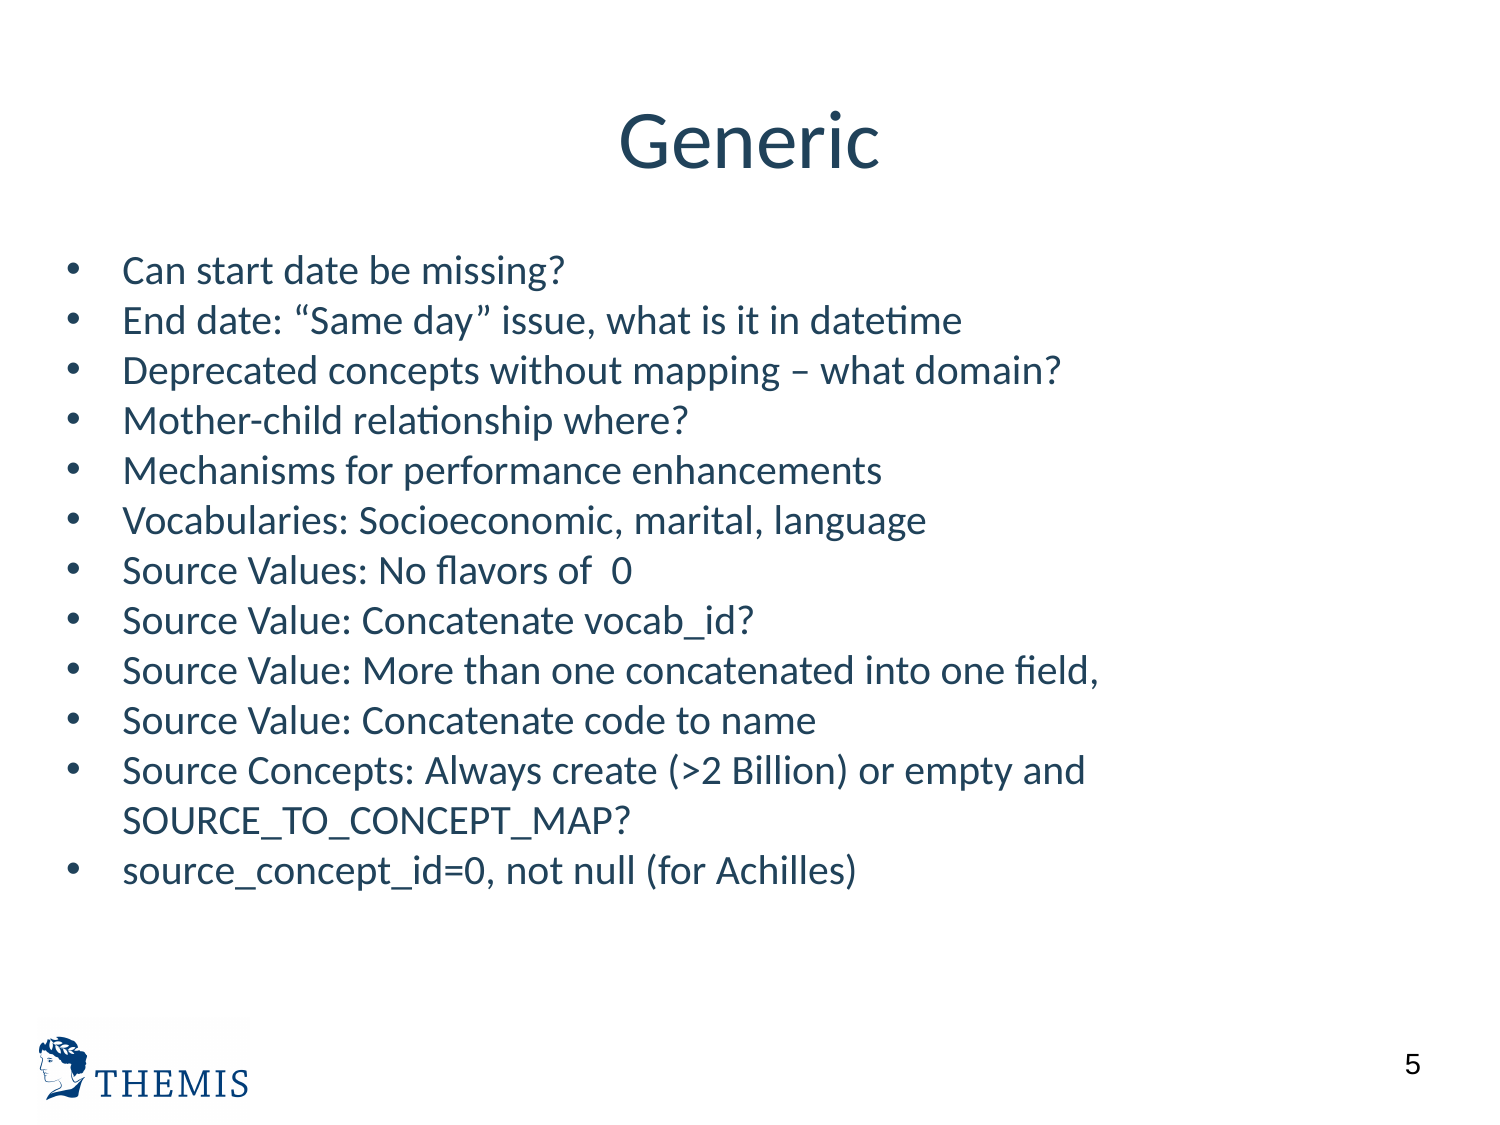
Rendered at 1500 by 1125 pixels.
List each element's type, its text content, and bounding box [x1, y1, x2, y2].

picture [37, 1017, 250, 1125]
title Generic [51, 72, 1449, 199]
slide_number 5 [1389, 1019, 1480, 1106]
list Can start date be missing? End date: “Same day” issue, what is it in datetime Deprecated concepts without mapping – what domain? Mother-child relationship where? Mechanisms for performance enhancements Vocabularies: Socioeconomic, marital, language Source Values: No flavors of 0 Source Value: Concatenate vocab_id? Source Value: More than one concatenated into one field, Source Value: Concatenate code to name Source Concepts: Always create (>2 Billion) or empty and SOURCE_TO_CONCEPT_MAP? source_concept_id=0, not null (for Achilles) [51, 227, 1449, 975]
